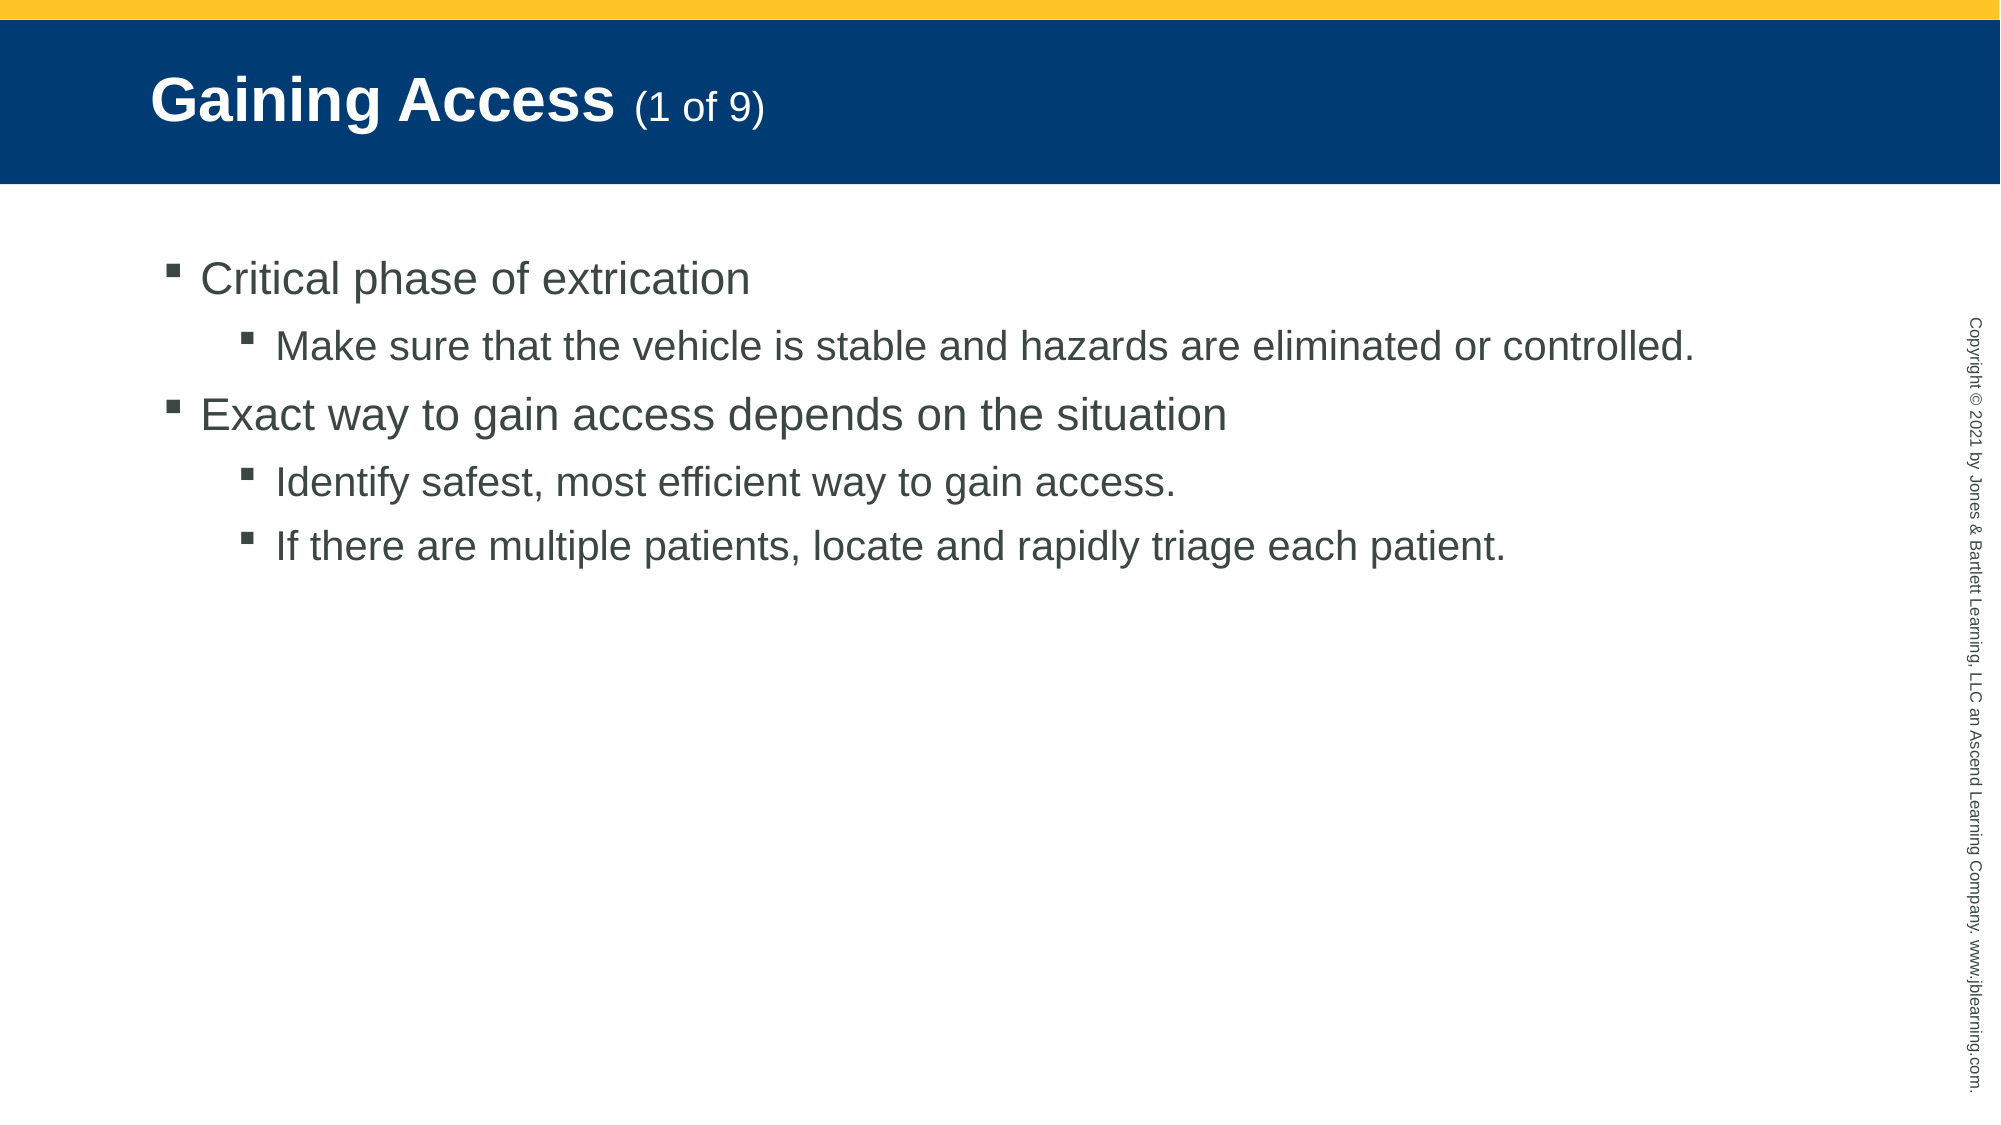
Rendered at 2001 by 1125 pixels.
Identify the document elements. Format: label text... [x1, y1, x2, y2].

title Gaining Access (1 of 9) [0, 19, 2000, 185]
list Critical phase of extrication Make sure that the vehicle is stable and hazards are eliminated or controlled. Exact way to gain access depends on the situation Identify safest, most efficient way to gain access. If there are multiple patients, locate and rapidly triage each patient. [147, 241, 1882, 1055]
